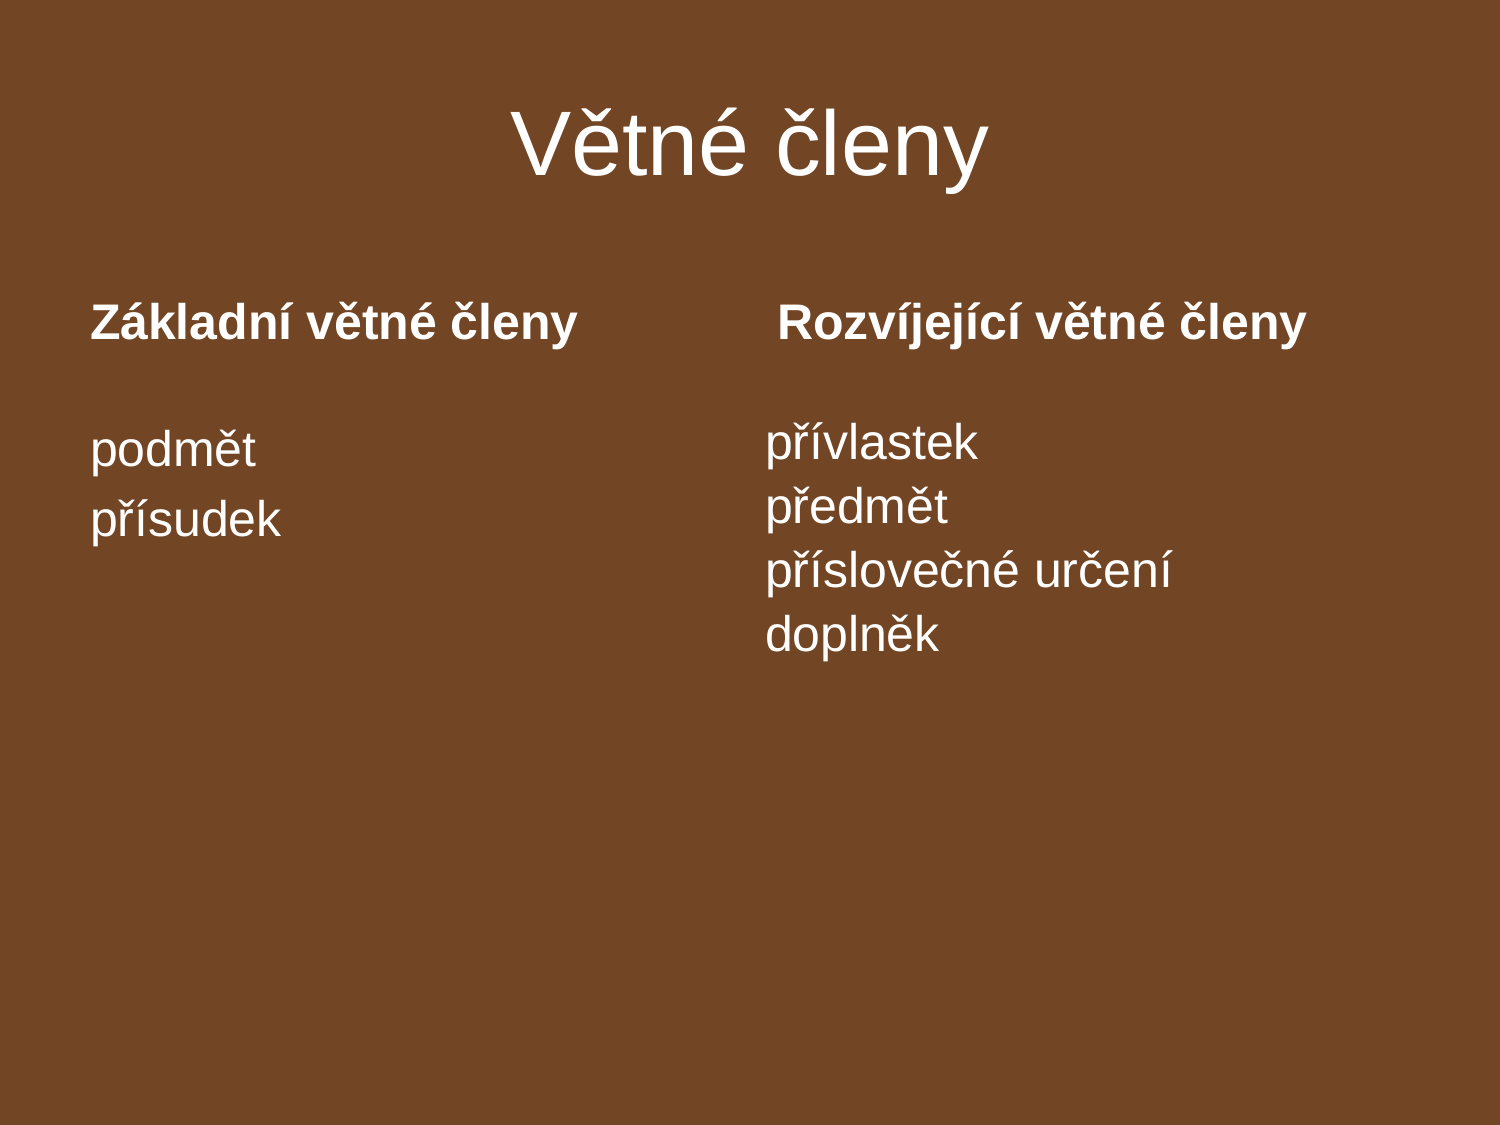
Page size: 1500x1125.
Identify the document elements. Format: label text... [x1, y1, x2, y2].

list podmět přísudek [75, 408, 738, 1005]
list přívlastek předmět příslovečné určení doplněk [750, 408, 1413, 988]
list Rozvíjející větné členy [761, 251, 1425, 357]
list Základní větné členy [75, 251, 738, 357]
title Větné členy [75, 45, 1425, 233]
